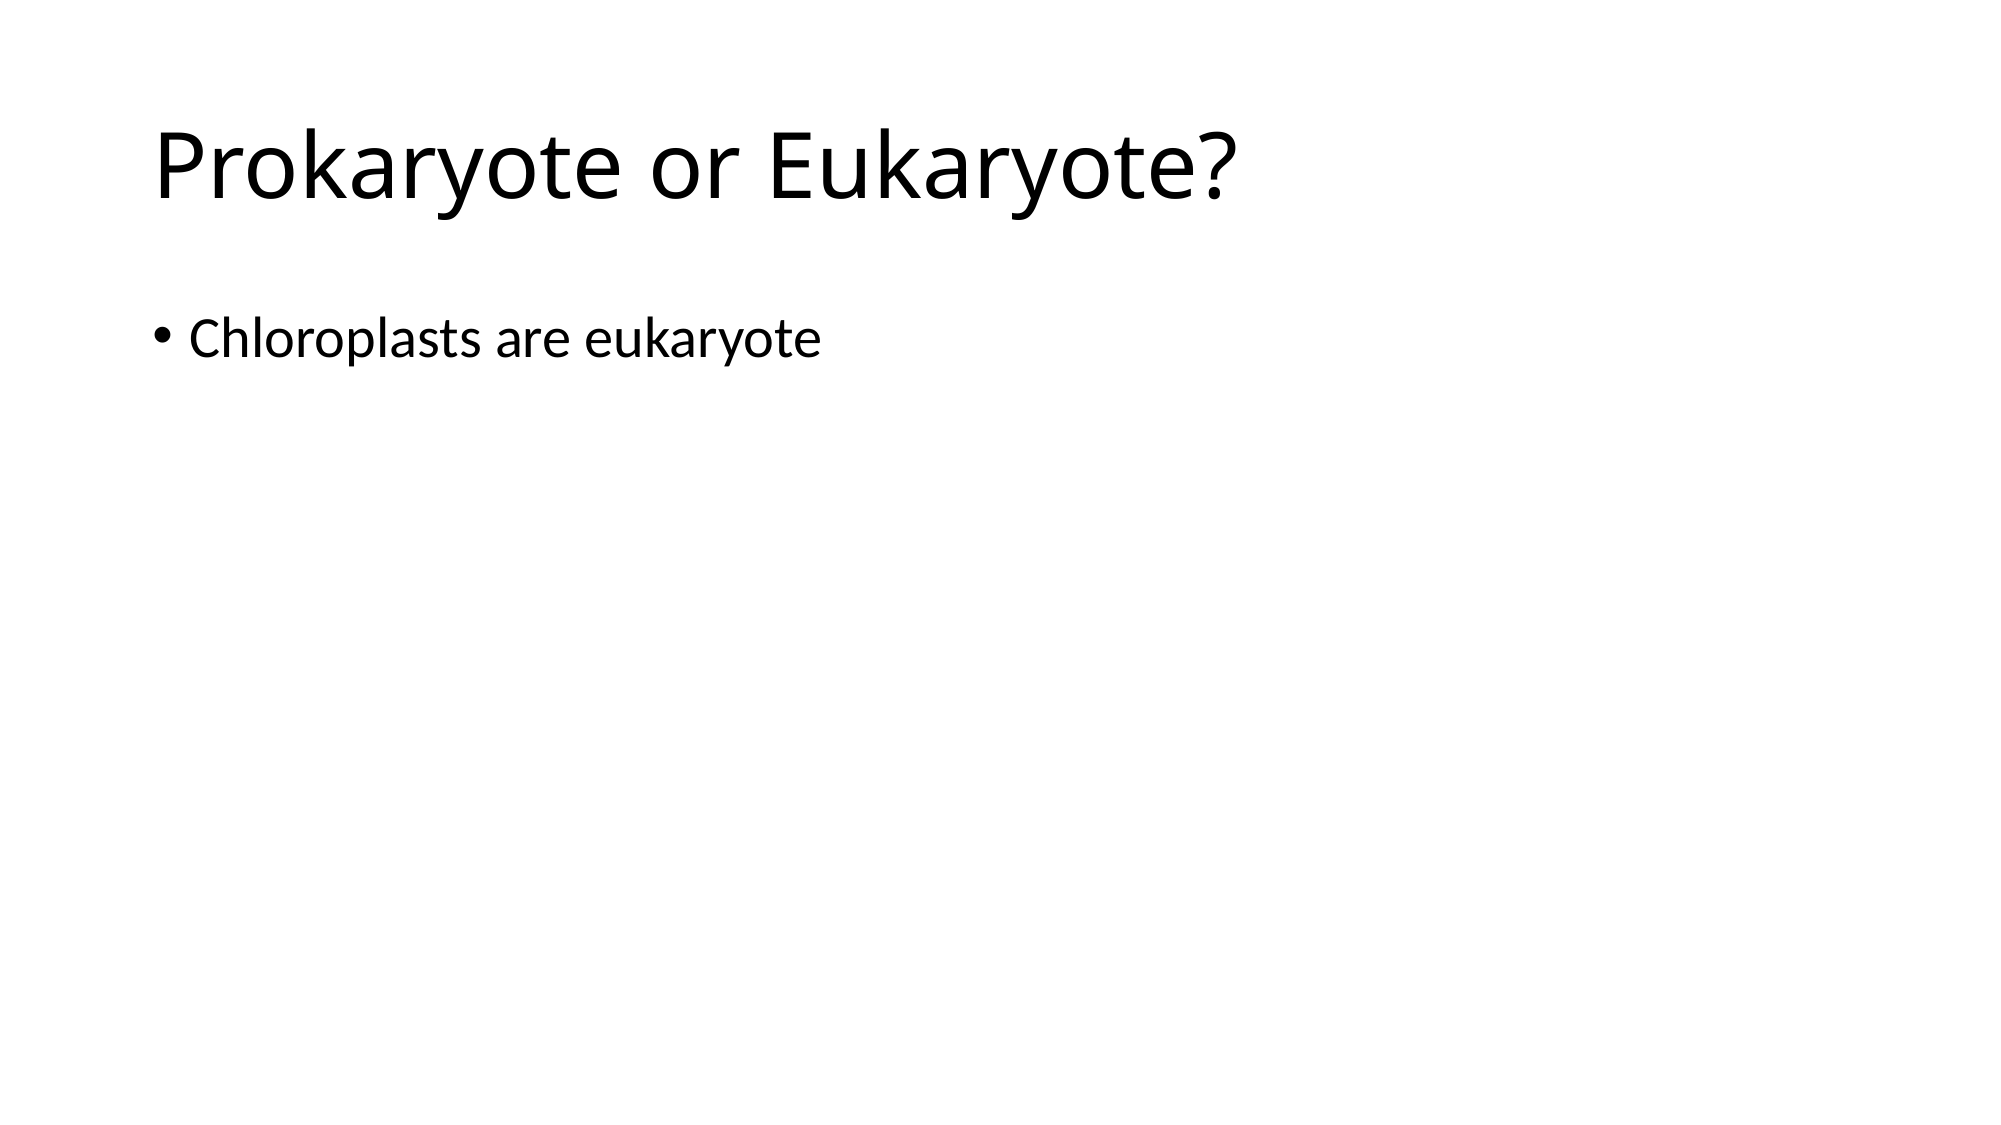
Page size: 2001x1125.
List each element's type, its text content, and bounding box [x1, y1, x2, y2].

title Prokaryote or Eukaryote? [137, 59, 1863, 278]
list Chloroplasts are eukaryote [137, 299, 1863, 1014]
